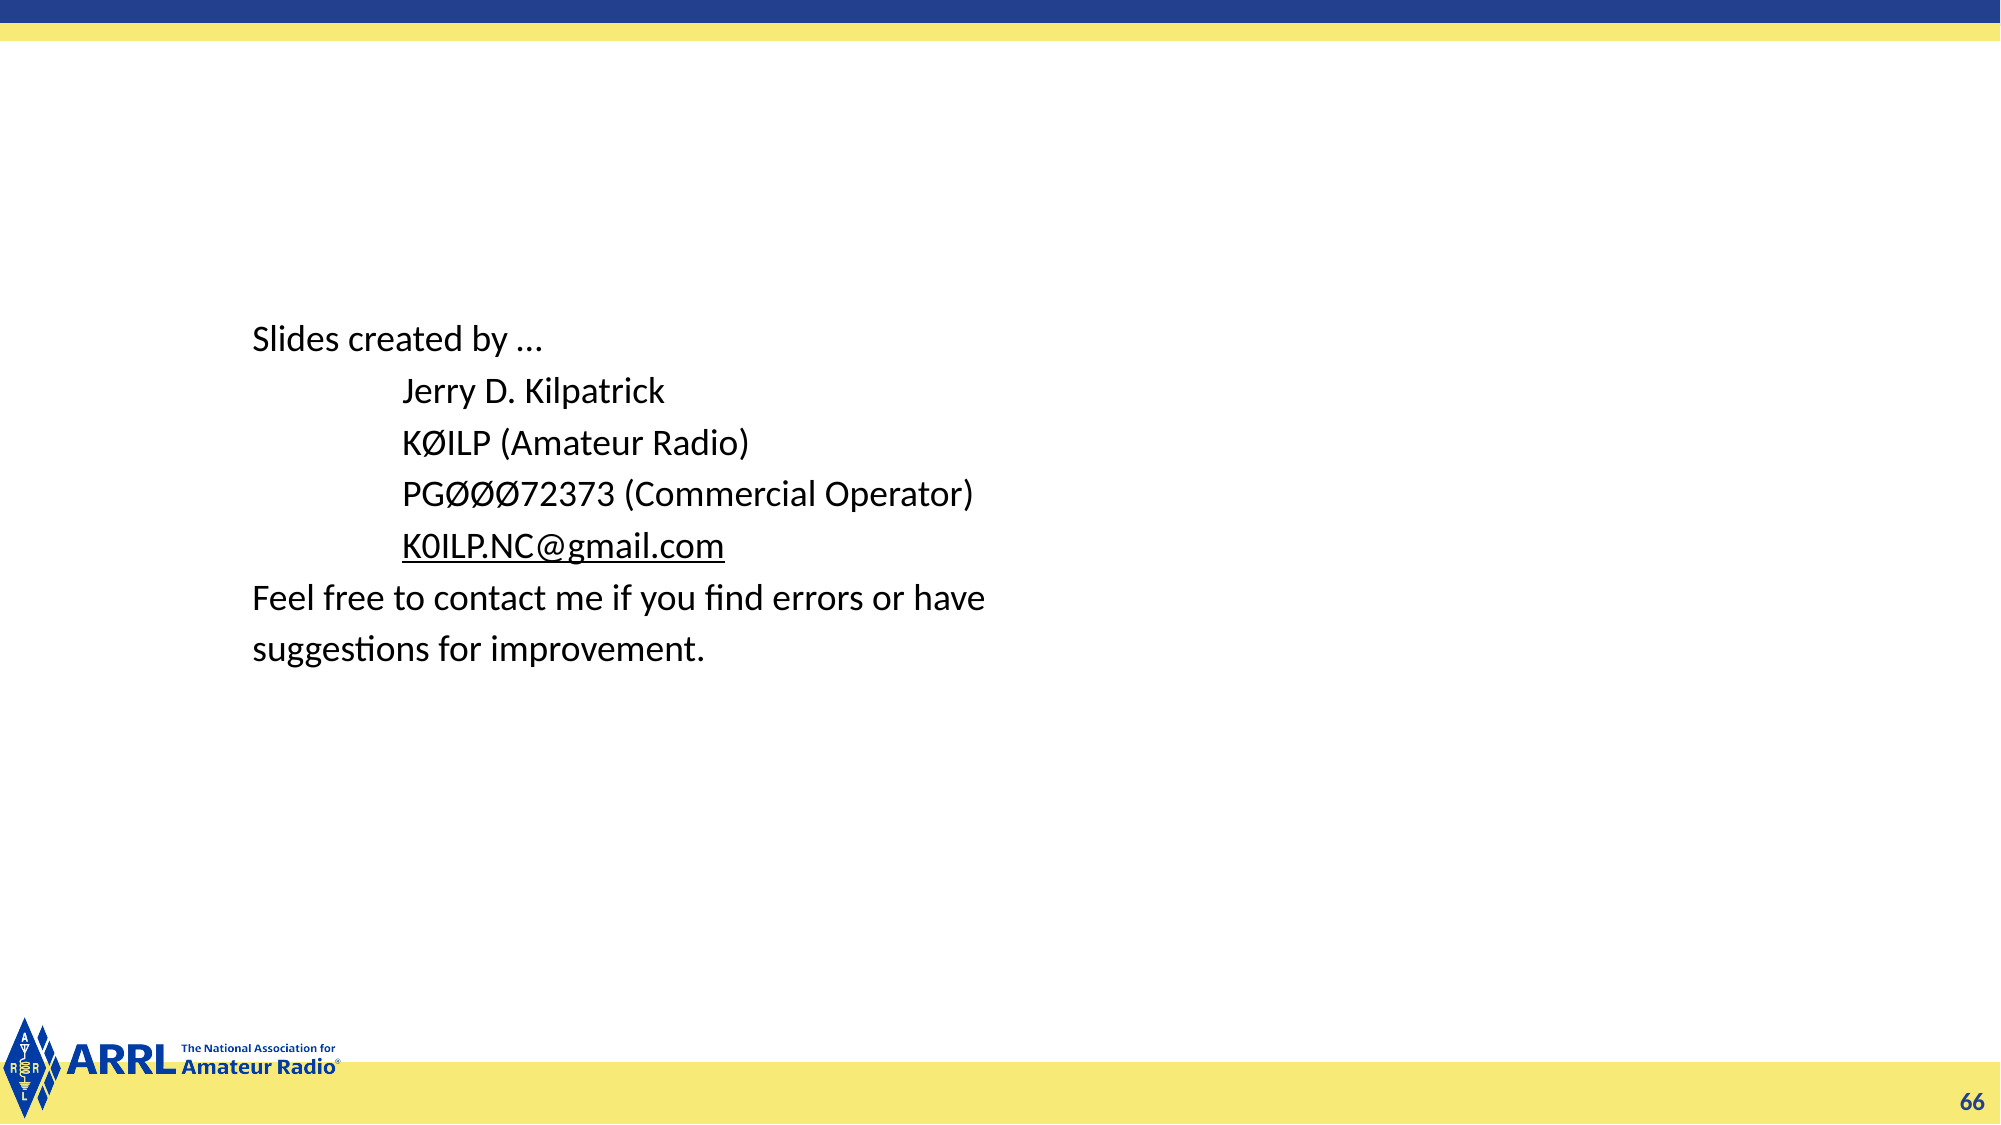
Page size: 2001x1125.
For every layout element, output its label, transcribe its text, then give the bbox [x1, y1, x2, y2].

picture [1, 1015, 342, 1121]
text_box Slides created by … Jerry D. Kilpatrick KØILP (Amateur Radio) PGØØØ72373 (Commercial Operator) K0ILP.NC@gmail.com Feel free to contact me if you find errors or have suggestions for improvement. [237, 299, 1088, 677]
